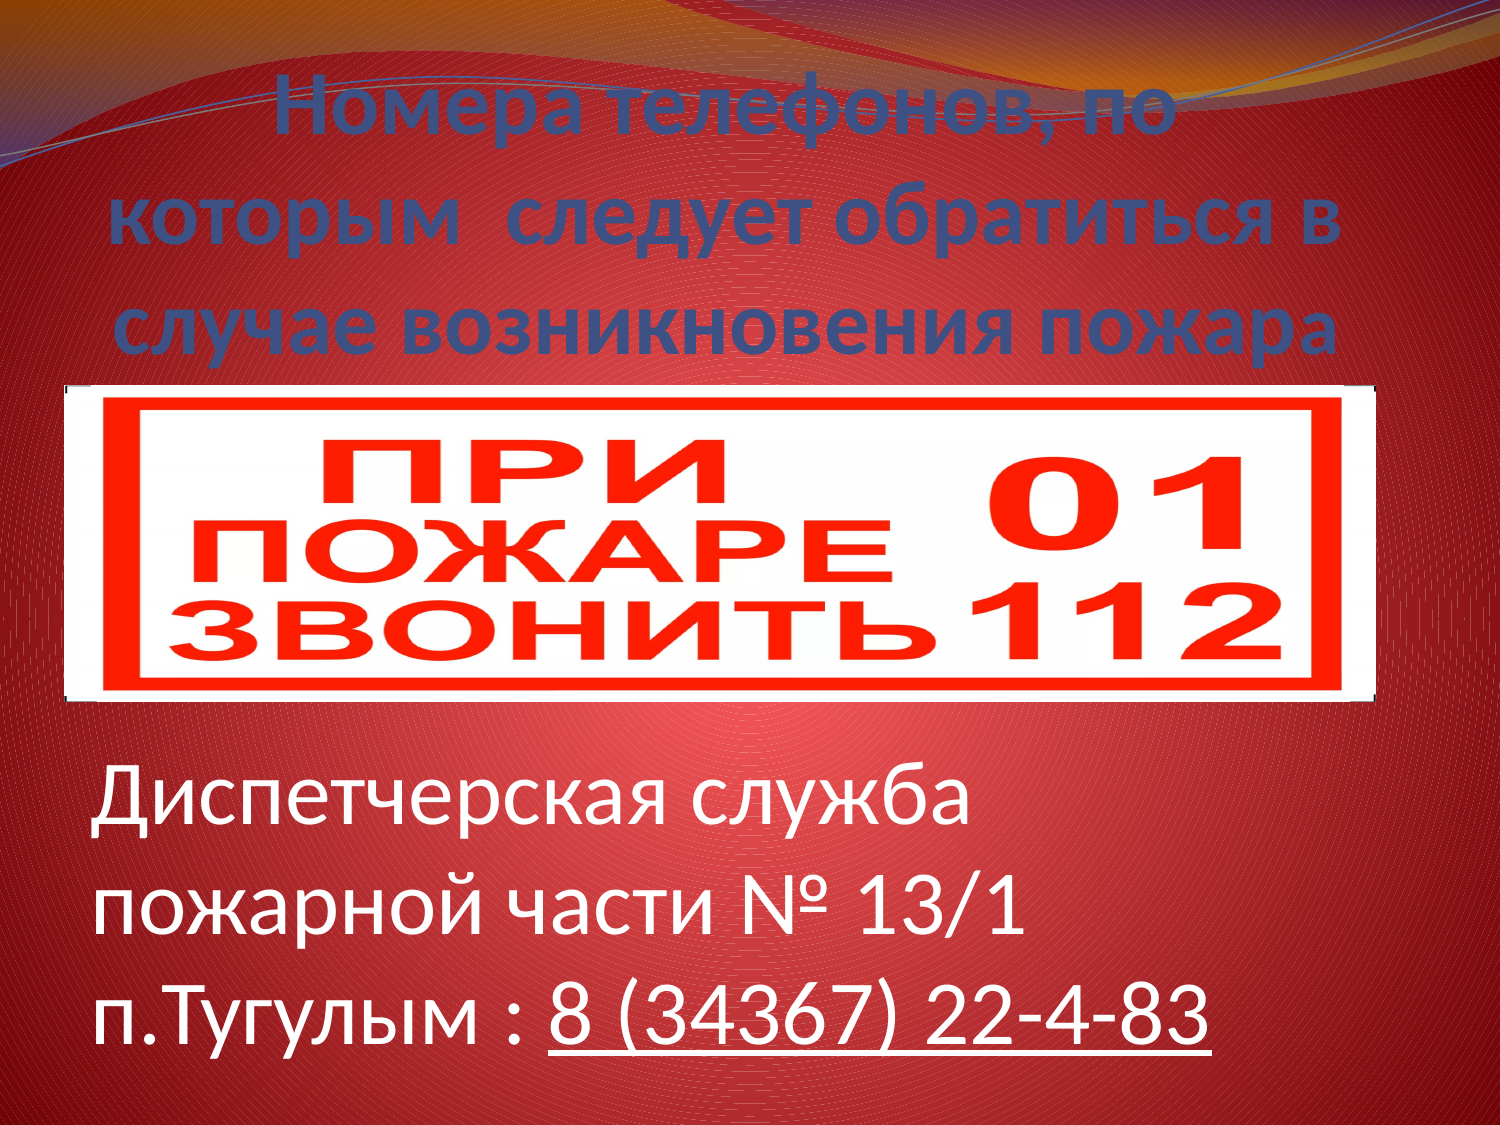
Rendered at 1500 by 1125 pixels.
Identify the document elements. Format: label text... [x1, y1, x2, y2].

title Номера телефонов, по которым следует обратиться в случае возникновения пожара [88, 66, 1364, 373]
picture [64, 385, 1377, 702]
list Диспетчерская служба пожарной части № 13/1 п.Тугулым : 8 (34367) 22-4-83 [82, 725, 1358, 1009]
